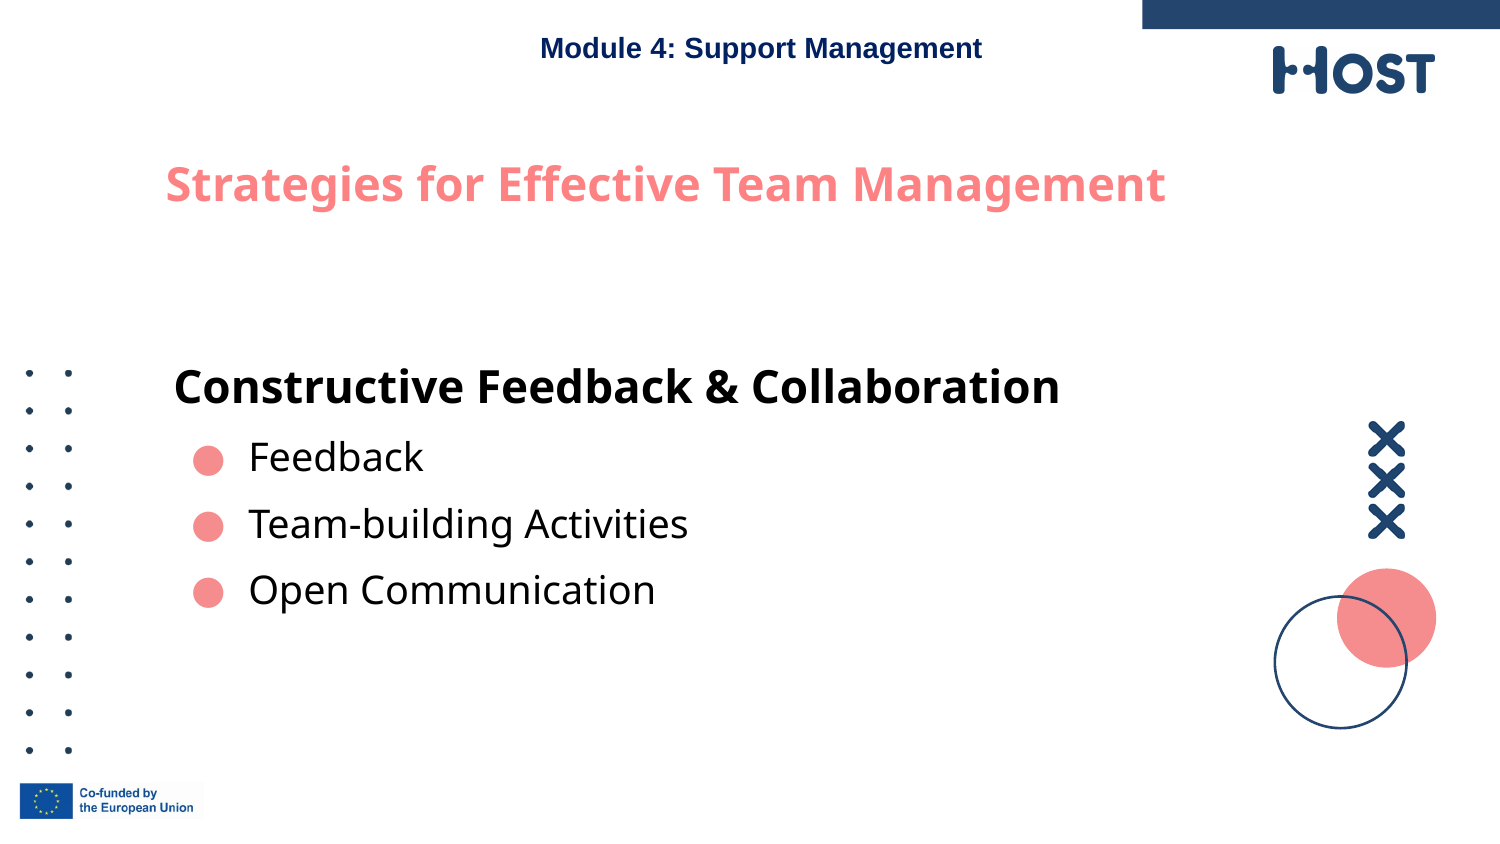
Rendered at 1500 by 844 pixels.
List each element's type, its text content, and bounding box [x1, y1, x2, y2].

list Constructive Feedback & Collaboration Feedback Team-building Activities Open Communication [158, 321, 1207, 765]
picture [0, 370, 204, 820]
text_box Module 4: Support Management [525, 10, 1054, 68]
title Strategies for Effective Team Management [150, 139, 1196, 253]
picture [1368, 421, 1405, 539]
picture [1273, 46, 1435, 94]
